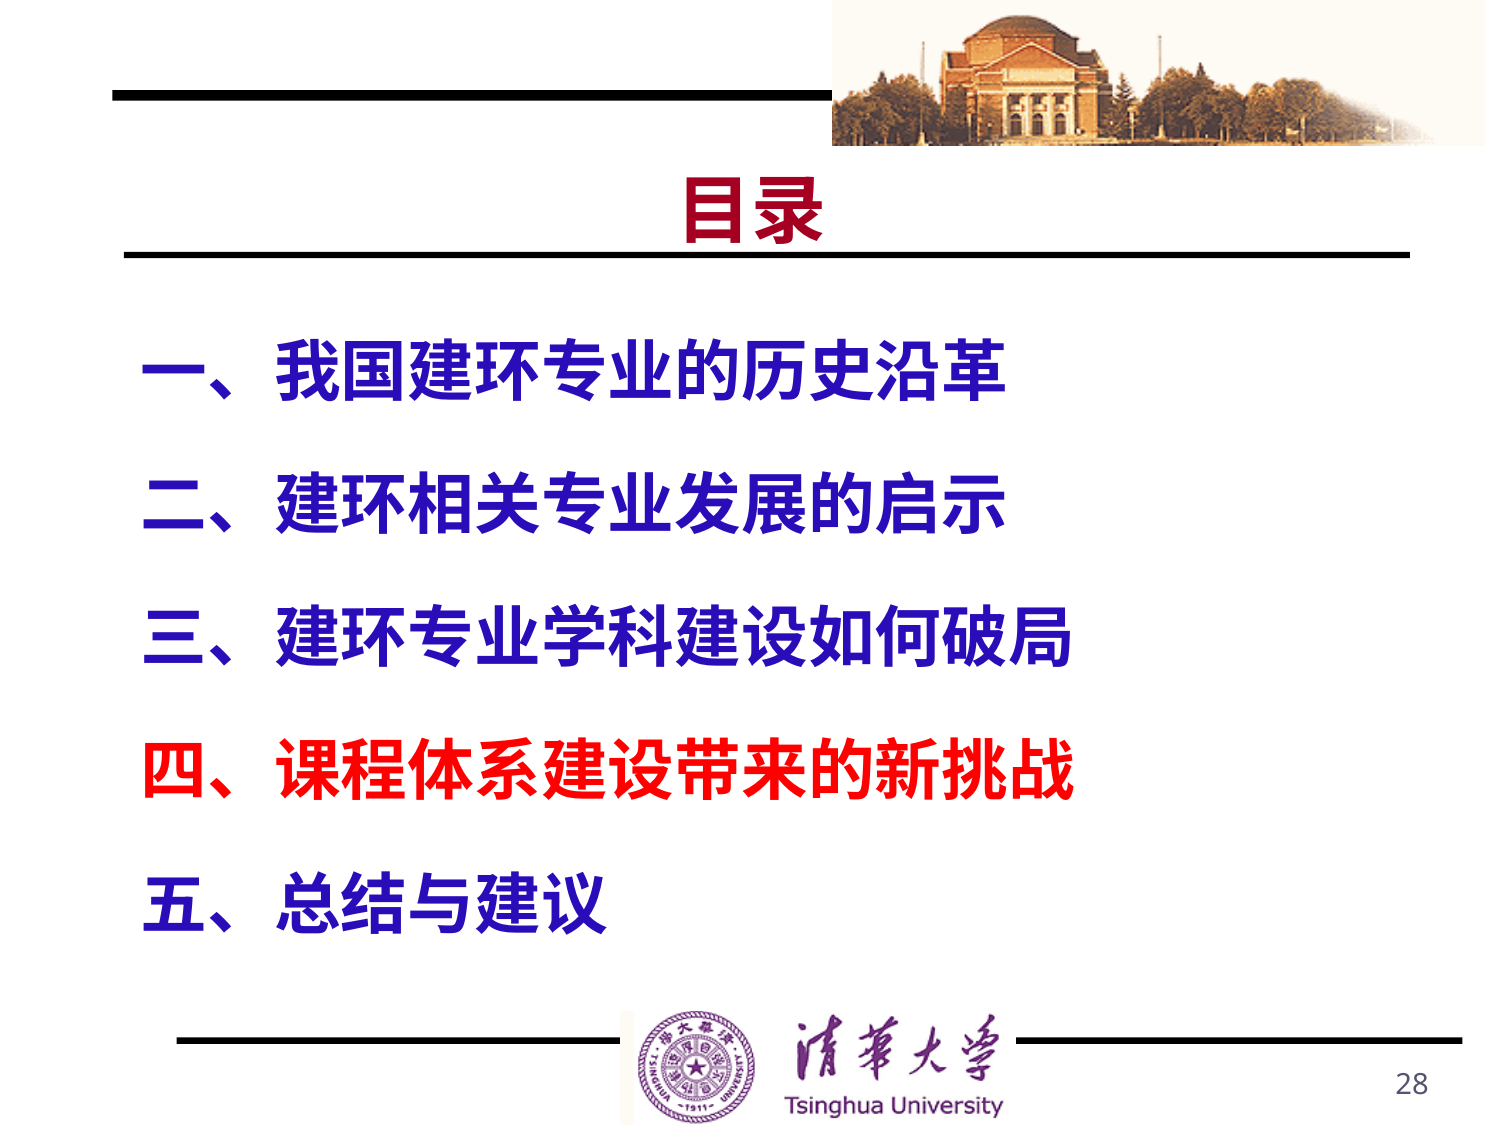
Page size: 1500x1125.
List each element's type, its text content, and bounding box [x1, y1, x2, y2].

picture [620, 1024, 1016, 1125]
title 目录 [76, 169, 1428, 245]
list 一、我国建环专业的历史沿革 二、建环相关专业发展的启示 三、建环专业学科建设如何破局 四、课程体系建设带来的新挑战 五、总结与建议 [125, 280, 1491, 1024]
picture [832, 0, 1485, 146]
